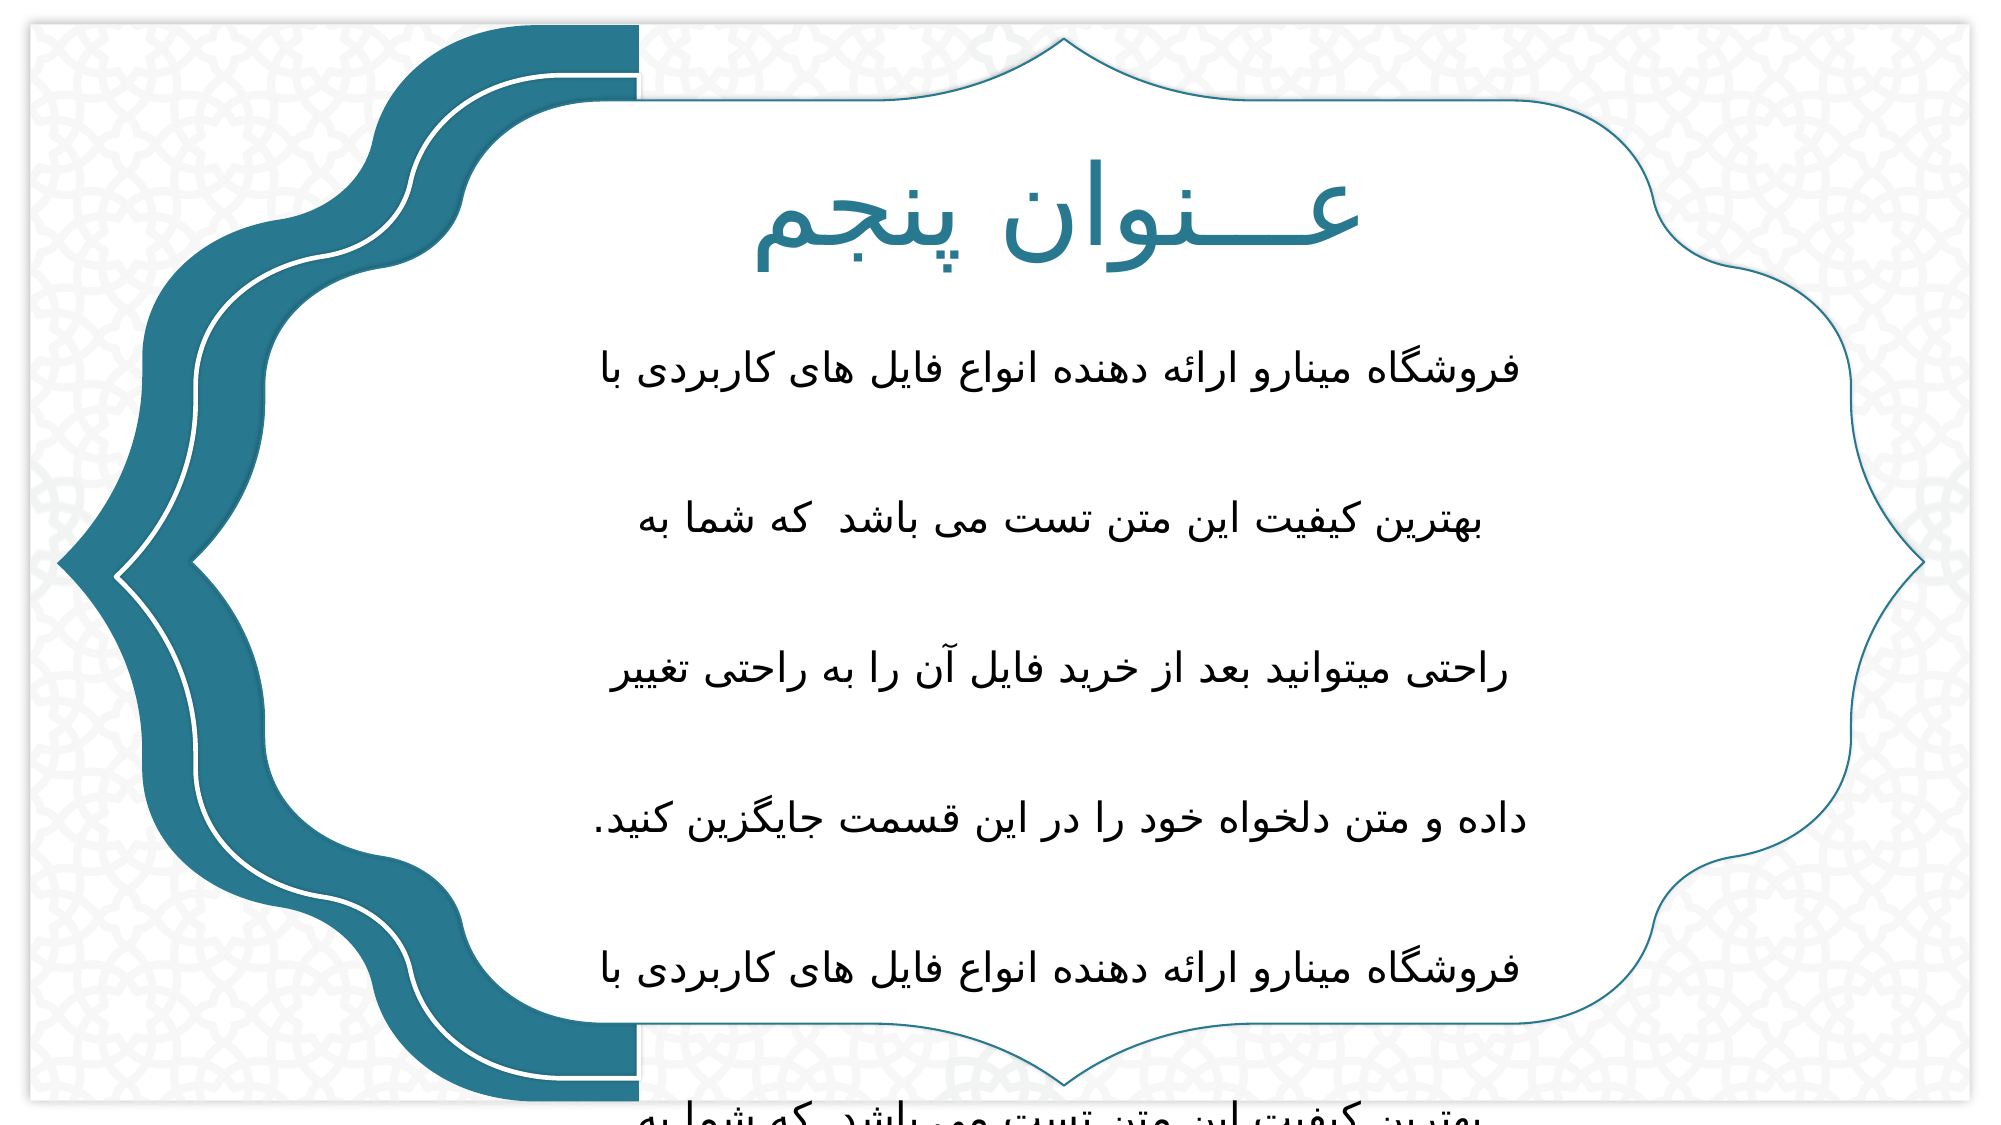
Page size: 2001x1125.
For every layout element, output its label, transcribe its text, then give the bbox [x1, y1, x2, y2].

text_box عـــنوان پنجم [477, 125, 1644, 276]
text_box فروشگاه مینارو ارائه دهنده انواع فایل های کاربردی با بهترین کیفیت این متن تست می باشد که شما به راحتی میتوانید بعد از خرید فایل آن را به راحتی تغییر داده و متن دلخواه خود را در این قسمت جایگزین کنید. فروشگاه مینارو ارائه دهنده انواع فایل های کاربردی با بهترین کیفیت این متن تست می باشد که شما به راحتی میتوانید بعد از خرید فایل آن را به راحتی تغییر داده و متن دلخواه خود را در این قسمت جایگزین کنید [572, 233, 1549, 1125]
